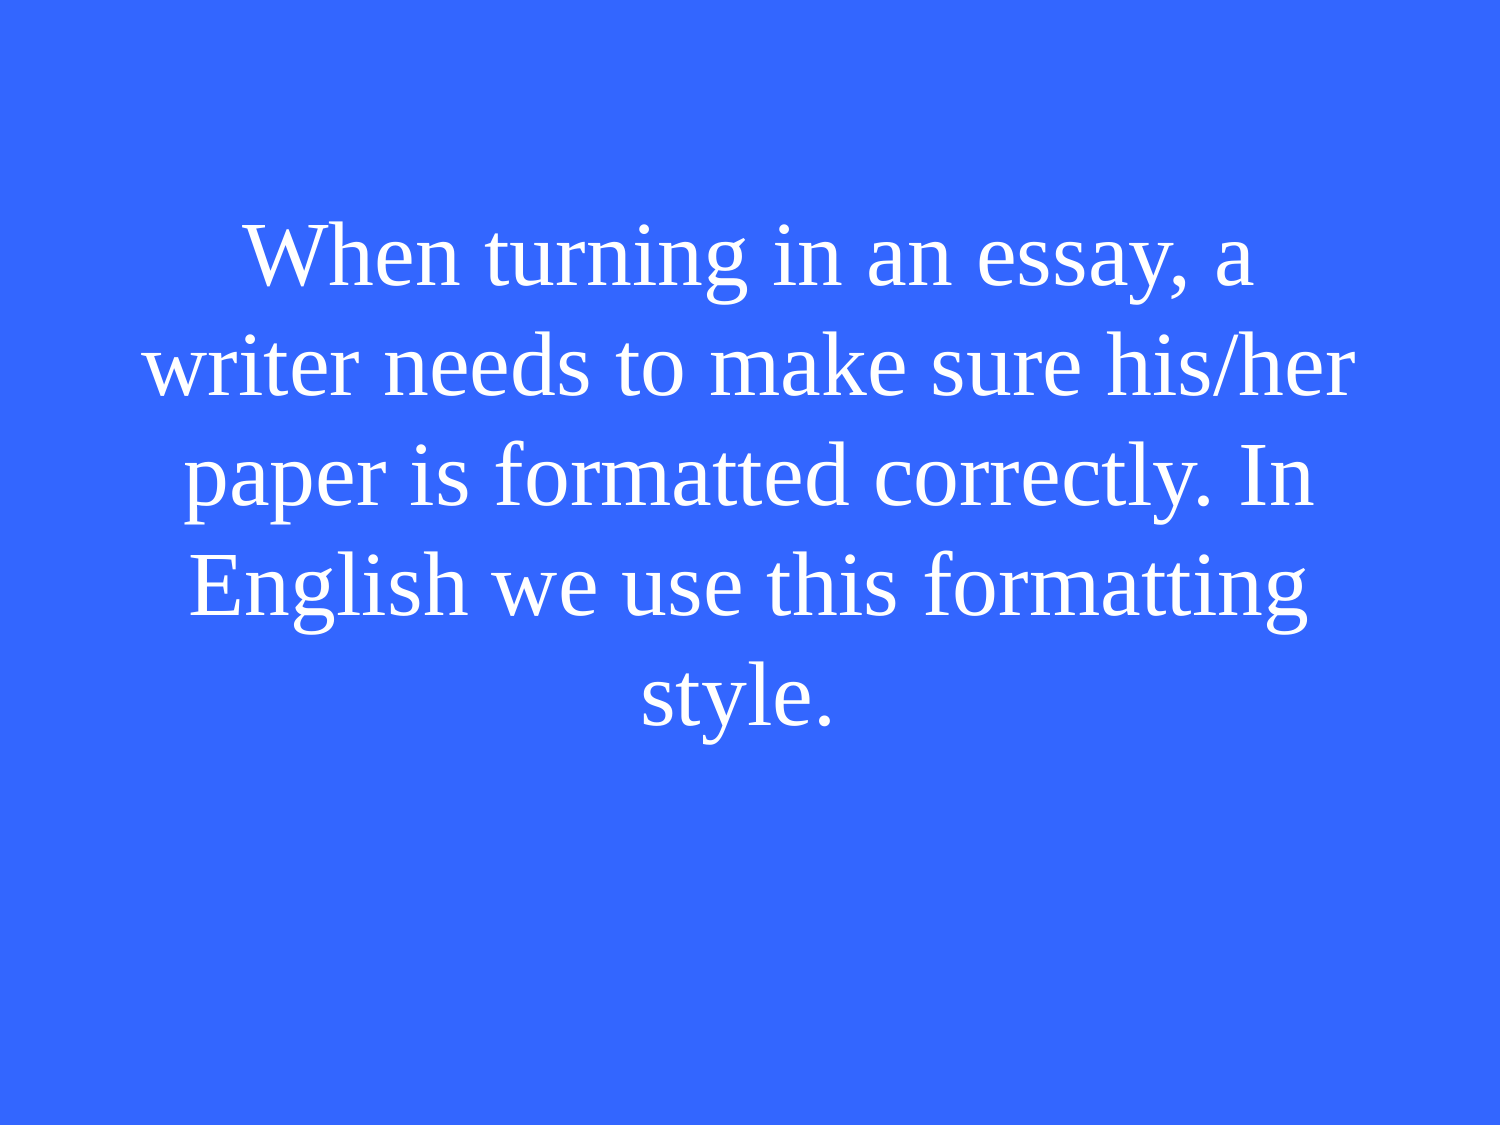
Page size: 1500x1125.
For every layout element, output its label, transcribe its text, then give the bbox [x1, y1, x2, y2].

title When turning in an essay, a writer needs to make sure his/her paper is formatted correctly. In English we use this formatting style. [112, 374, 1388, 563]
